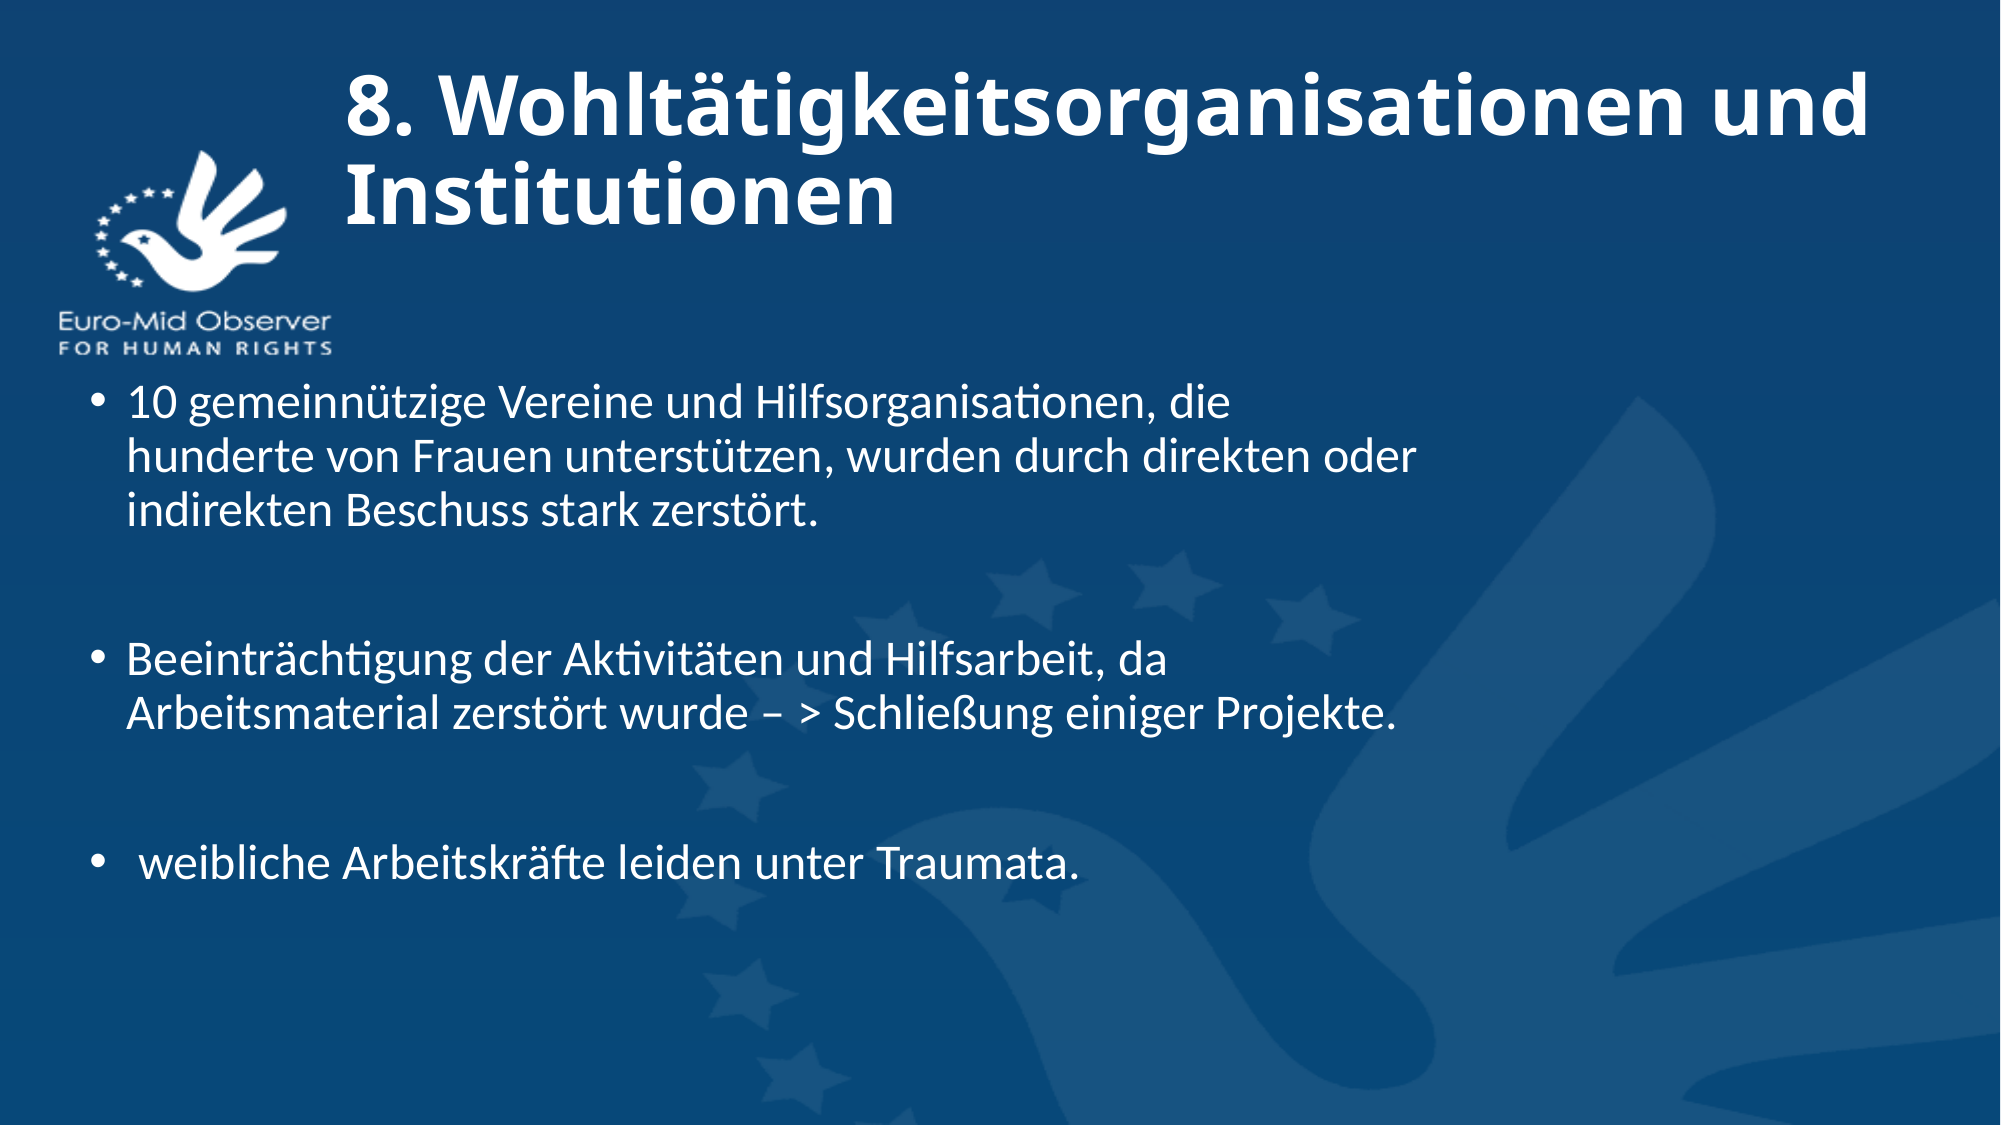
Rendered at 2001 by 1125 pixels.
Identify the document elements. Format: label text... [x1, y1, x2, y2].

title 8. Wohltätigkeitsorganisationen und Institutionen [329, 44, 1982, 262]
list 10 gemeinnützige Vereine und Hilfsorganisationen, die hunderte von Frauen unterstützen, wurden durch direkten oder indirekten Beschuss stark zerstört. Beeinträchtigung der Aktivitäten und Hilfsarbeit, da Arbeitsmaterial zerstört wurde – > Schließung einiger Projekte. weibliche Arbeitskräfte leiden unter Traumata. [74, 367, 1439, 1088]
picture [0, 0, 2001, 1125]
